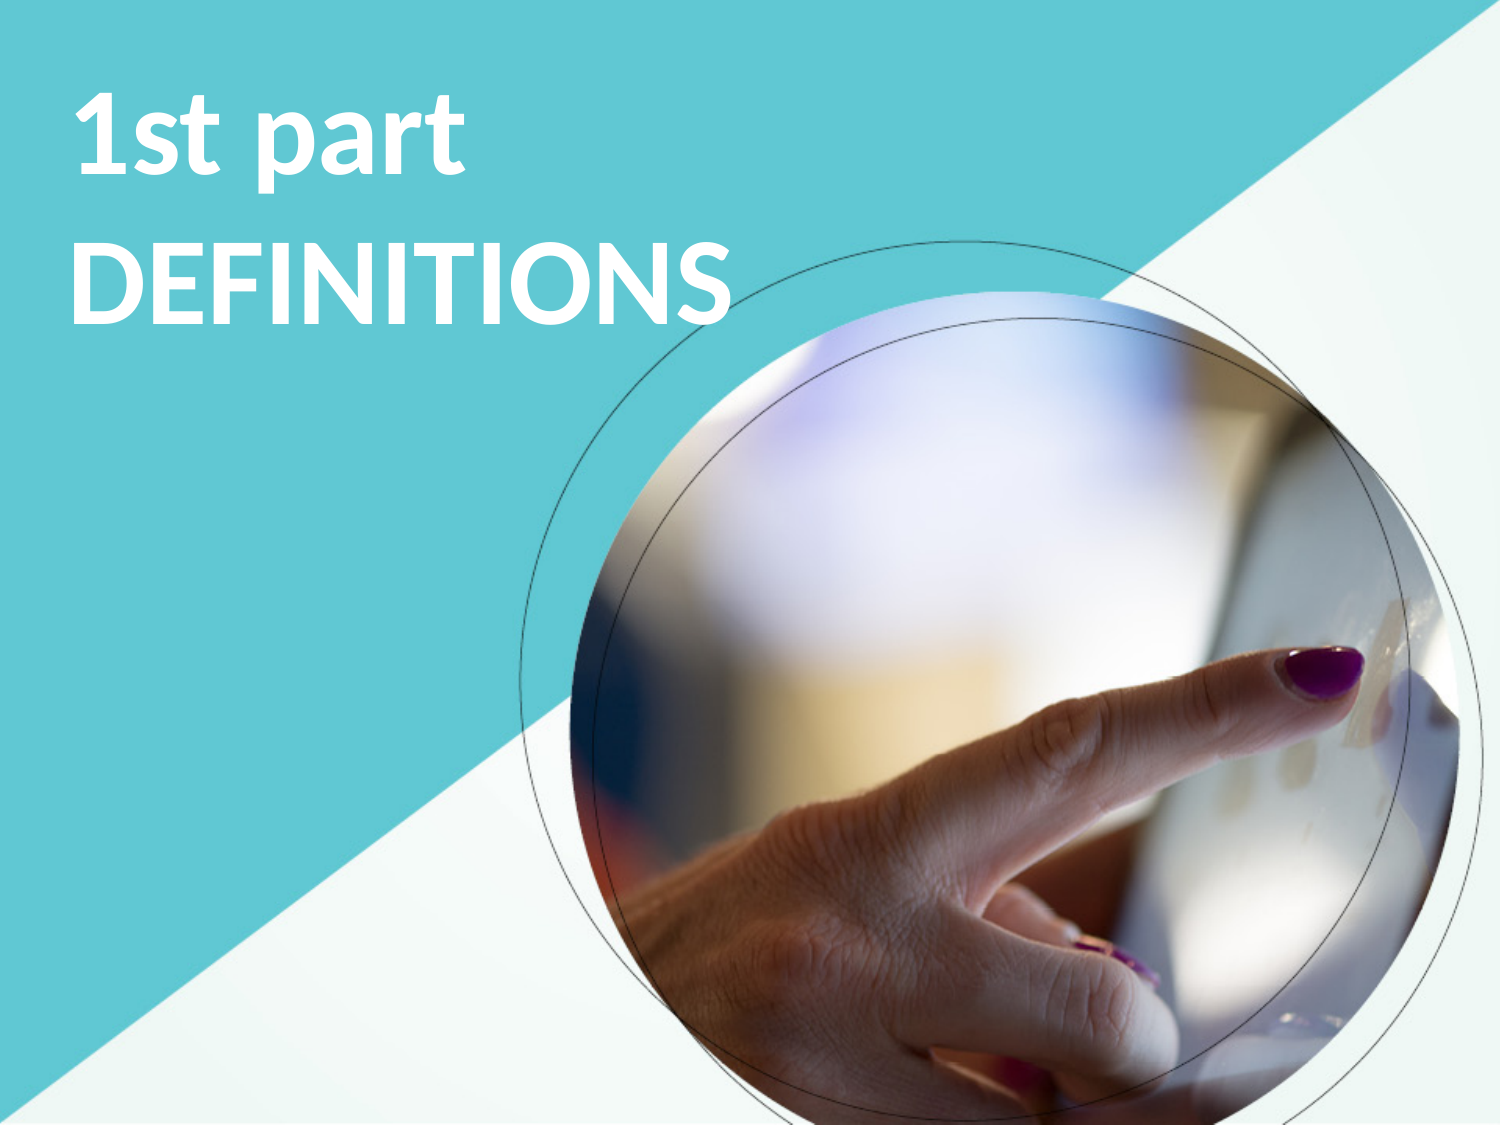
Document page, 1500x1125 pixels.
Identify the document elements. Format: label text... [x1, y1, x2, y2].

picture [0, 0, 1500, 1125]
text_box 1st part DEFINITIONS [53, 42, 798, 358]
